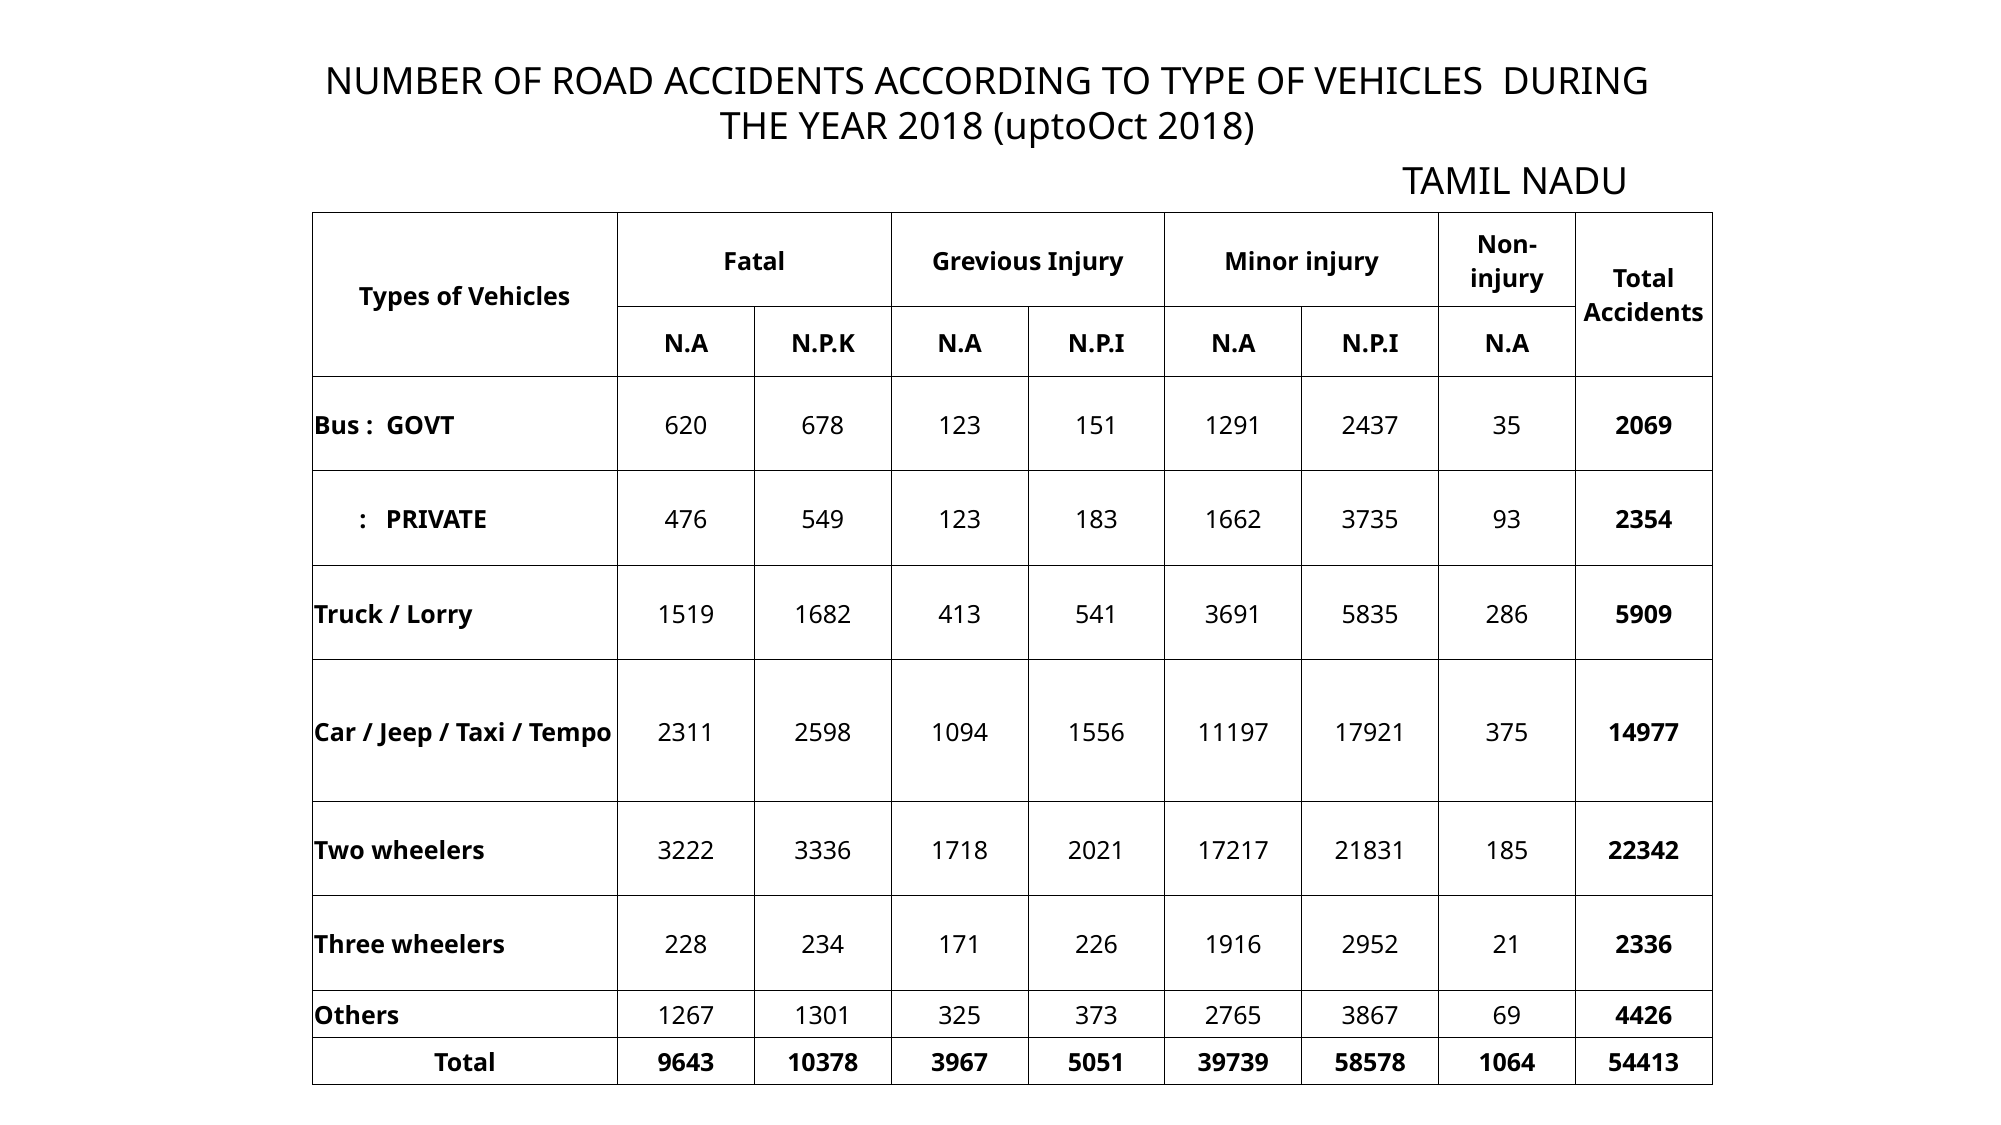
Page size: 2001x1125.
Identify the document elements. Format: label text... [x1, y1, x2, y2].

text_box TAMIL NADU [1387, 149, 1658, 210]
table_cell 228 [618, 896, 754, 990]
table_cell 3967 [892, 1038, 1028, 1084]
table_cell N.P.K [755, 307, 891, 376]
table_cell 5909 [1576, 566, 1712, 659]
table_cell Car / Jeep / Taxi / Tempo [313, 660, 617, 801]
table_cell 1662 [1165, 471, 1301, 565]
table_cell 2021 [1029, 802, 1164, 895]
table_header Minor injury [1165, 213, 1438, 306]
table_cell 1291 [1165, 377, 1301, 470]
table_cell 93 [1439, 471, 1575, 565]
table_cell 183 [1029, 471, 1164, 565]
table_cell 3222 [618, 802, 754, 895]
table_cell Three wheelers [313, 896, 617, 990]
table_cell 373 [1029, 991, 1164, 1037]
table_cell 2311 [618, 660, 754, 801]
table_cell 226 [1029, 896, 1164, 990]
text_box NUMBER OF ROAD ACCIDENTS ACCORDING TO TYPE OF VEHICLES DURING THE YEAR 2018 (uptoOct 2018) [287, 49, 1688, 155]
table_cell N.P.I [1029, 307, 1164, 376]
table_cell 1718 [892, 802, 1028, 895]
table_cell 1916 [1165, 896, 1301, 990]
table_header Types of Vehicles [313, 213, 617, 376]
table_cell 620 [618, 377, 754, 470]
table_cell 325 [892, 991, 1028, 1037]
table_cell 17921 [1302, 660, 1438, 801]
table_cell 3735 [1302, 471, 1438, 565]
table_cell 17217 [1165, 802, 1301, 895]
table_cell 123 [892, 471, 1028, 565]
table_cell 678 [755, 377, 891, 470]
table_cell 5835 [1302, 566, 1438, 659]
table_cell 2069 [1576, 377, 1712, 470]
table_cell 9643 [618, 1038, 754, 1084]
table_cell 375 [1439, 660, 1575, 801]
table_cell 185 [1439, 802, 1575, 895]
table_cell 541 [1029, 566, 1164, 659]
table_cell 1682 [755, 566, 891, 659]
table_cell 1267 [618, 991, 754, 1037]
table_header Total Accidents [1576, 213, 1712, 376]
table_cell 2336 [1576, 896, 1712, 990]
table_cell Truck / Lorry [313, 566, 617, 659]
table_cell 234 [755, 896, 891, 990]
table_cell 413 [892, 566, 1028, 659]
table_cell 21831 [1302, 802, 1438, 895]
table_cell 123 [892, 377, 1028, 470]
table_cell 39739 [1165, 1038, 1301, 1084]
table_cell 476 [618, 471, 754, 565]
table_cell 549 [755, 471, 891, 565]
table_cell N.A [1165, 307, 1301, 376]
table_cell 2598 [755, 660, 891, 801]
table_cell 14977 [1576, 660, 1712, 801]
table_cell 1519 [618, 566, 754, 659]
table_header Non-injury [1439, 213, 1575, 306]
table_cell 2354 [1576, 471, 1712, 565]
table_cell 1094 [892, 660, 1028, 801]
table_cell 286 [1439, 566, 1575, 659]
table_cell 2765 [1165, 991, 1301, 1037]
table_cell 3867 [1302, 991, 1438, 1037]
table_cell 5051 [1029, 1038, 1164, 1084]
table_cell N.A [1439, 307, 1575, 376]
table_cell 1301 [755, 991, 891, 1037]
table_cell 3336 [755, 802, 891, 895]
table_cell 1556 [1029, 660, 1164, 801]
table_cell 21 [1439, 896, 1575, 990]
table_cell 11197 [1165, 660, 1301, 801]
table_cell Bus : GOVT [313, 377, 617, 470]
table_cell 1064 [1439, 1038, 1575, 1084]
table_cell N.P.I [1302, 307, 1438, 376]
table_cell Total [313, 1038, 617, 1084]
table_cell Others [313, 991, 617, 1037]
table_cell Two wheelers [313, 802, 617, 895]
table_cell 4426 [1576, 991, 1712, 1037]
table_cell 2437 [1302, 377, 1438, 470]
table_header Grevious Injury [892, 213, 1164, 306]
table_cell 35 [1439, 377, 1575, 470]
table_cell 69 [1439, 991, 1575, 1037]
table_cell 2952 [1302, 896, 1438, 990]
table_cell N.A [618, 307, 754, 376]
table_cell 22342 [1576, 802, 1712, 895]
table_header Fatal [618, 213, 891, 306]
table_cell 3691 [1165, 566, 1301, 659]
table_cell N.A [892, 307, 1028, 376]
table_cell 54413 [1576, 1038, 1712, 1084]
table_cell 171 [892, 896, 1028, 990]
table_cell : PRIVATE [313, 471, 617, 565]
table_cell 151 [1029, 377, 1164, 470]
table_cell 58578 [1302, 1038, 1438, 1084]
table_cell 10378 [755, 1038, 891, 1084]
